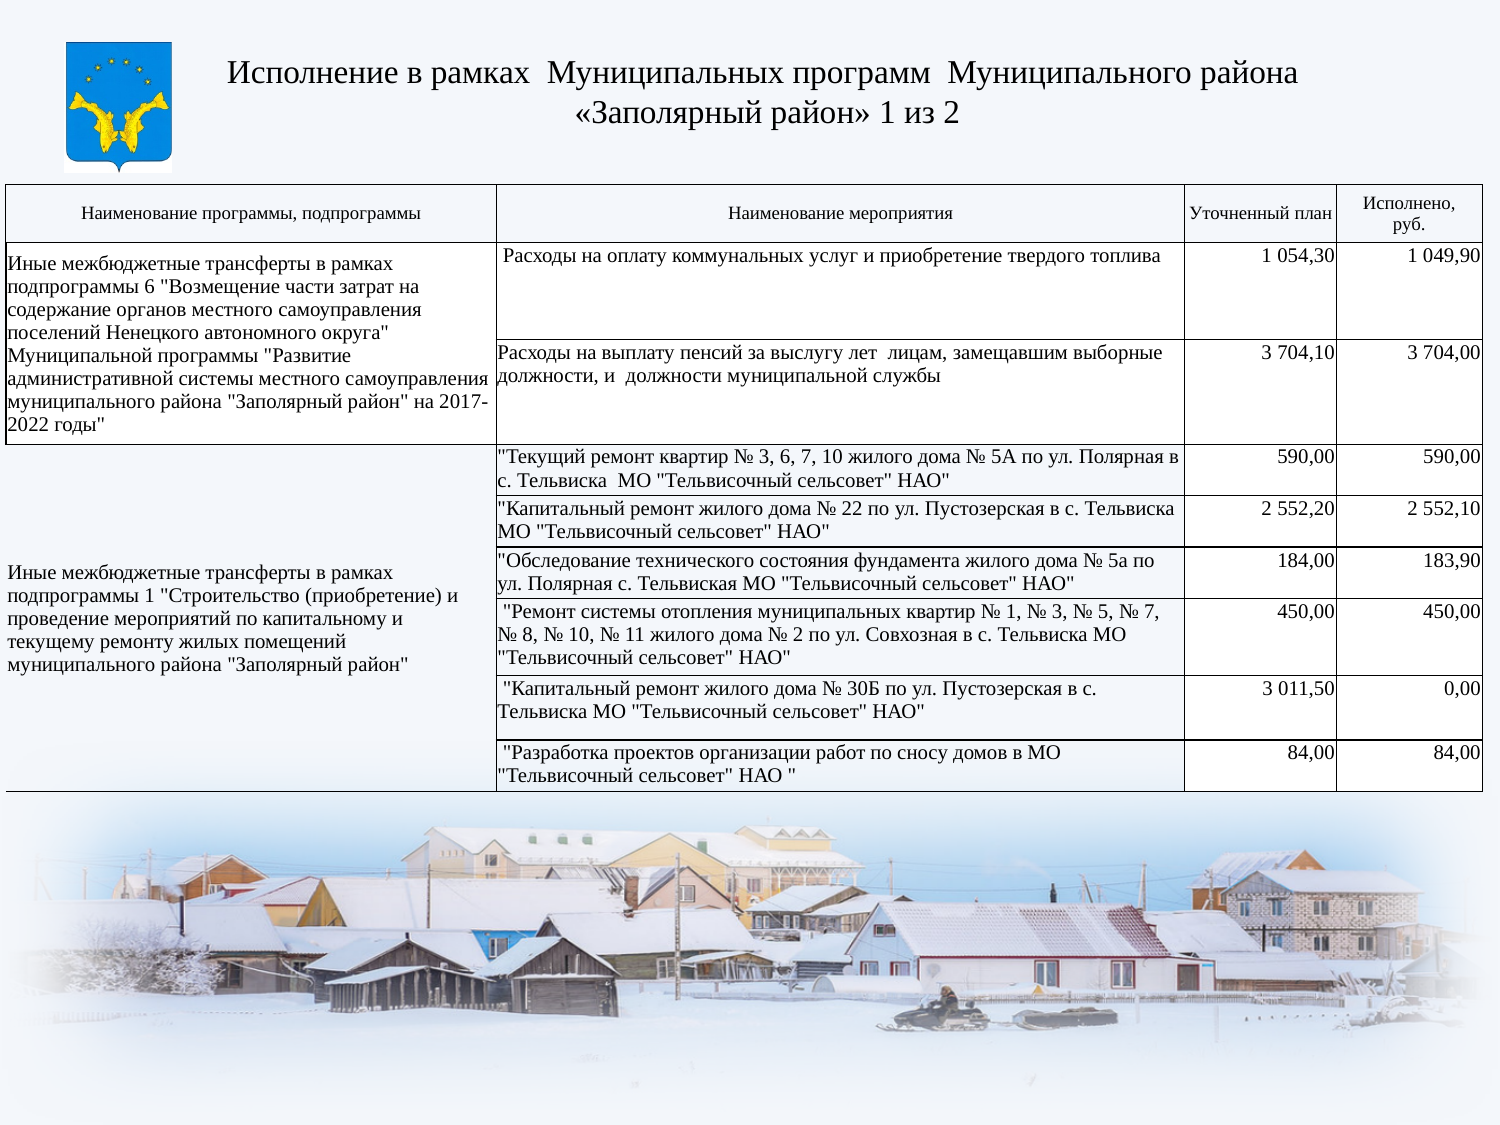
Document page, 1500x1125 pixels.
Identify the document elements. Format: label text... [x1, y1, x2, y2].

table_cell Расходы на оплату коммунальных услуг и приобретение твердого топлива [497, 243, 1184, 339]
picture [0, 739, 1500, 1125]
table_cell 450,00 [1337, 599, 1482, 675]
table_header Наименование программы, подпрограммы [6, 185, 496, 242]
table_cell Иные межбюджетные трансферты в рамках подпрограммы 6 "Возмещение части затрат на содержание органов местного самоуправления поселений Ненецкого автономного округа" Муниципальной программы "Развитие административной системы местного самоуправления муниципального района "Заполярный район" на 2017-2022 годы" [7, 243, 496, 444]
table_header Уточненный план [1185, 185, 1336, 242]
table_cell "Обследование технического состояния фундамента жилого дома № 5а по ул. Полярная с. Тельвиская МО "Тельвисочный сельсовет" НАО" [497, 548, 1184, 598]
table_cell "Капитальный ремонт жилого дома № 22 по ул. Пустозерская в с. Тельвиска МО "Тельвисочный сельсовет" НАО" [497, 496, 1184, 546]
table_cell "Текущий ремонт квартир № 3, 6, 7, 10 жилого дома № 5А по ул. Полярная в с. Тельвиска МО "Тельвисочный сельсовет" НАО" [497, 445, 1184, 495]
table_cell 1 049,90 [1337, 243, 1482, 339]
table_cell 3 011,50 [1185, 676, 1336, 738]
table_cell "Ремонт системы отопления муниципальных квартир № 1, № 3, № 5, № 7, № 8, № 10, № 11 жилого дома № 2 по ул. Совхозная в с. Тельвиска МО "Тельвисочный сельсовет" НАО" [497, 599, 1184, 675]
table_header Исполнено, руб. [1337, 185, 1482, 242]
table_header Наименование мероприятия [497, 185, 1184, 242]
table_cell "Капитальный ремонт жилого дома № 30Б по ул. Пустозерская в с. Тельвиска МО "Тельвисочный сельсовет" НАО" [497, 676, 1184, 738]
text_box Исполнение в рамках Муниципальных программ Муниципального района «Заполярный район» 1 из 2 [182, 42, 1353, 138]
table_cell 590,00 [1337, 445, 1482, 495]
table_cell 3 704,10 [1185, 340, 1336, 444]
table_cell 183,90 [1337, 548, 1482, 598]
table_cell 1 054,30 [1185, 243, 1336, 339]
table_cell Иные межбюджетные трансферты в рамках подпрограммы 1 "Строительство (приобретение) и проведение мероприятий по капитальному и текущему ремонту жилых помещений муниципального района "Заполярный район" [6, 445, 496, 738]
table_cell 184,00 [1185, 548, 1336, 598]
table_cell 2 552,20 [1185, 496, 1336, 546]
table_cell Расходы на выплату пенсий за выслугу лет лицам, замещавшим выборные должности, и должности муниципальной службы [497, 340, 1184, 444]
table_cell 3 704,00 [1337, 340, 1482, 444]
table_cell 590,00 [1185, 445, 1336, 495]
table_cell 450,00 [1185, 599, 1336, 675]
table_cell 2 552,10 [1337, 496, 1482, 546]
picture [64, 42, 172, 173]
table_cell 0,00 [1337, 676, 1482, 738]
